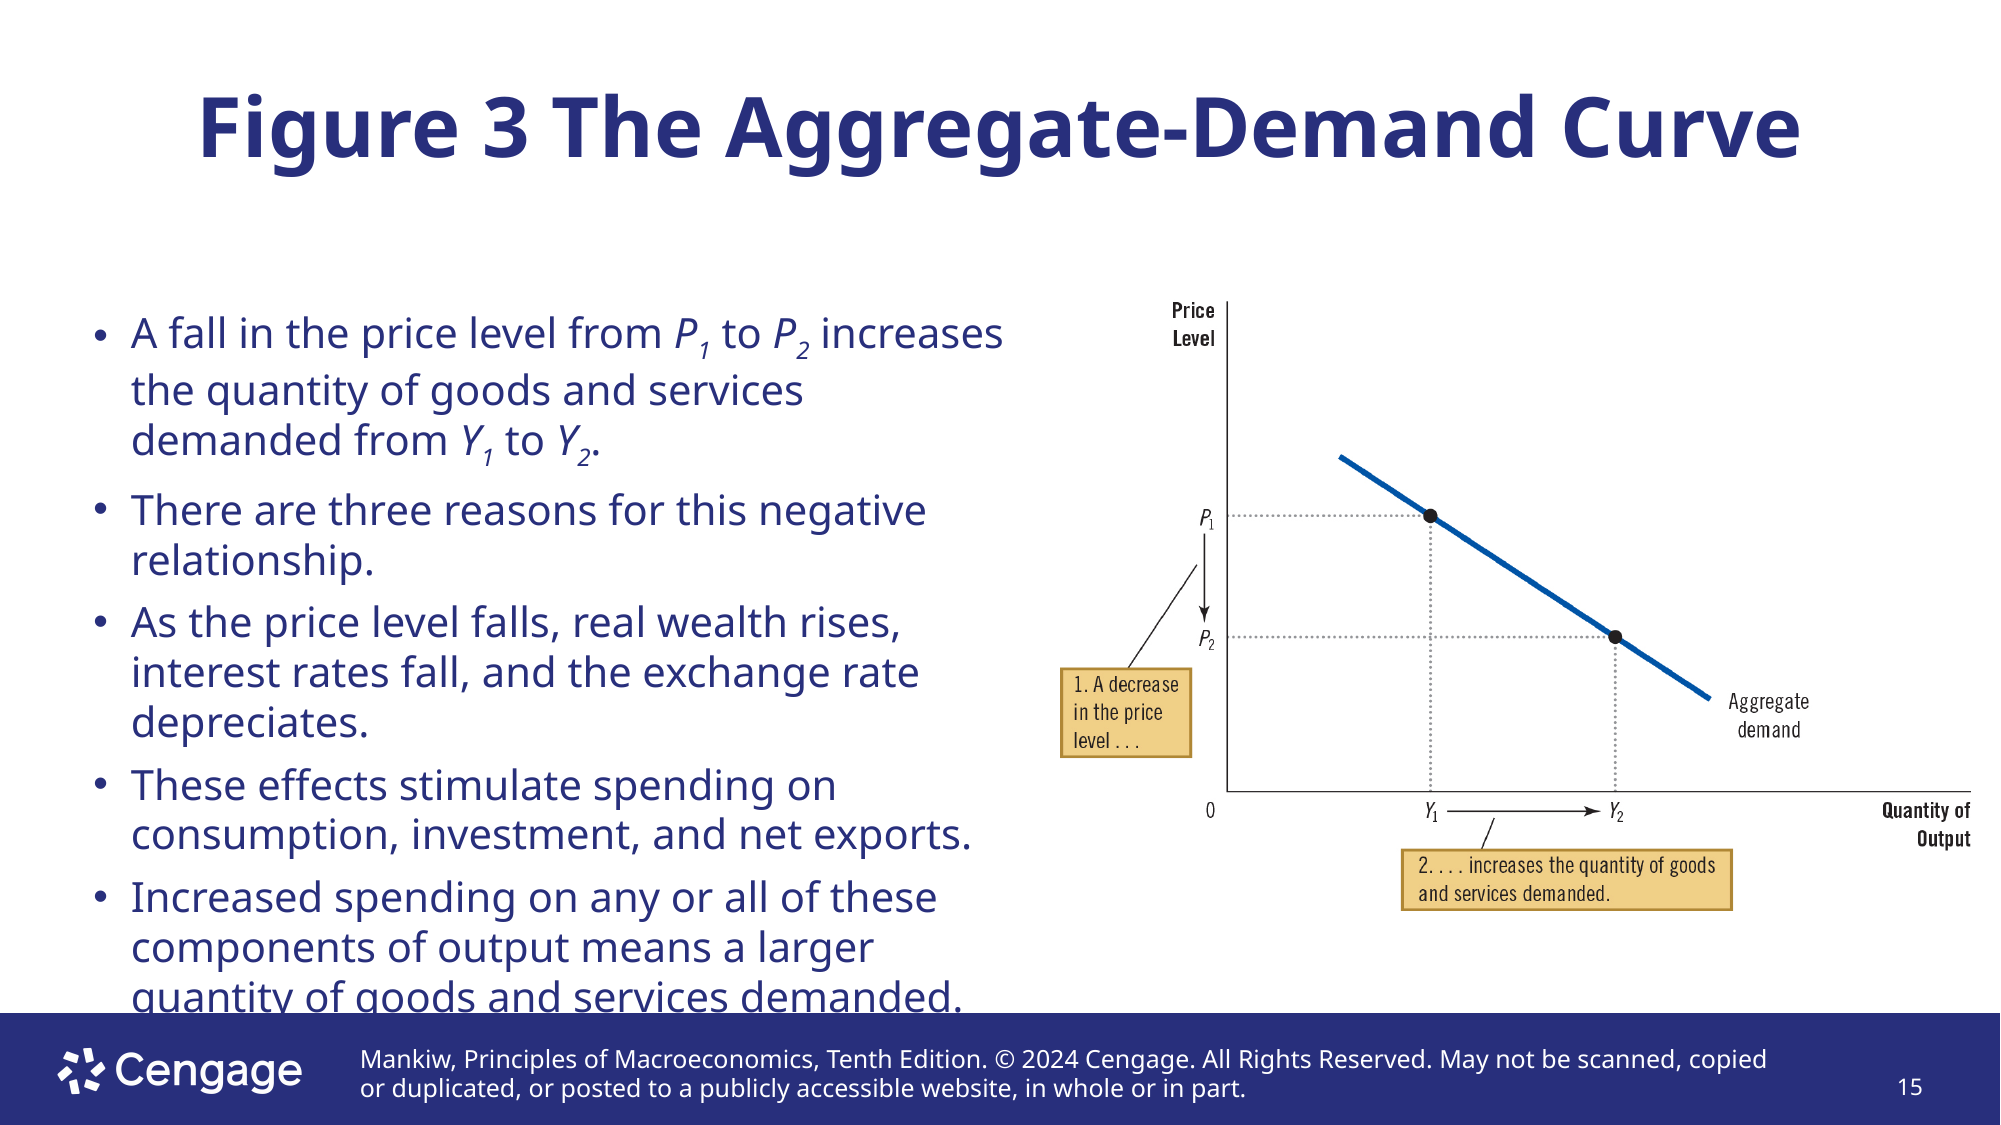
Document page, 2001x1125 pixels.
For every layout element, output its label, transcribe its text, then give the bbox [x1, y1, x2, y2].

list A fall in the price level from P1 to P2 increases the quantity of goods and services demanded from Y1 to Y2. There are three reasons for this negative relationship. As the price level falls, real wealth rises, interest rates fall, and the exchange rate depreciates. These effects stimulate spending on consumption, investment, and net exports. Increased spending on any or all of these components of output means a larger quantity of goods and services demanded. [78, 299, 1041, 1014]
picture [30, 1020, 329, 1122]
title Figure 3 The Aggregate-Demand Curve [78, 77, 1923, 278]
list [1060, 299, 1971, 912]
